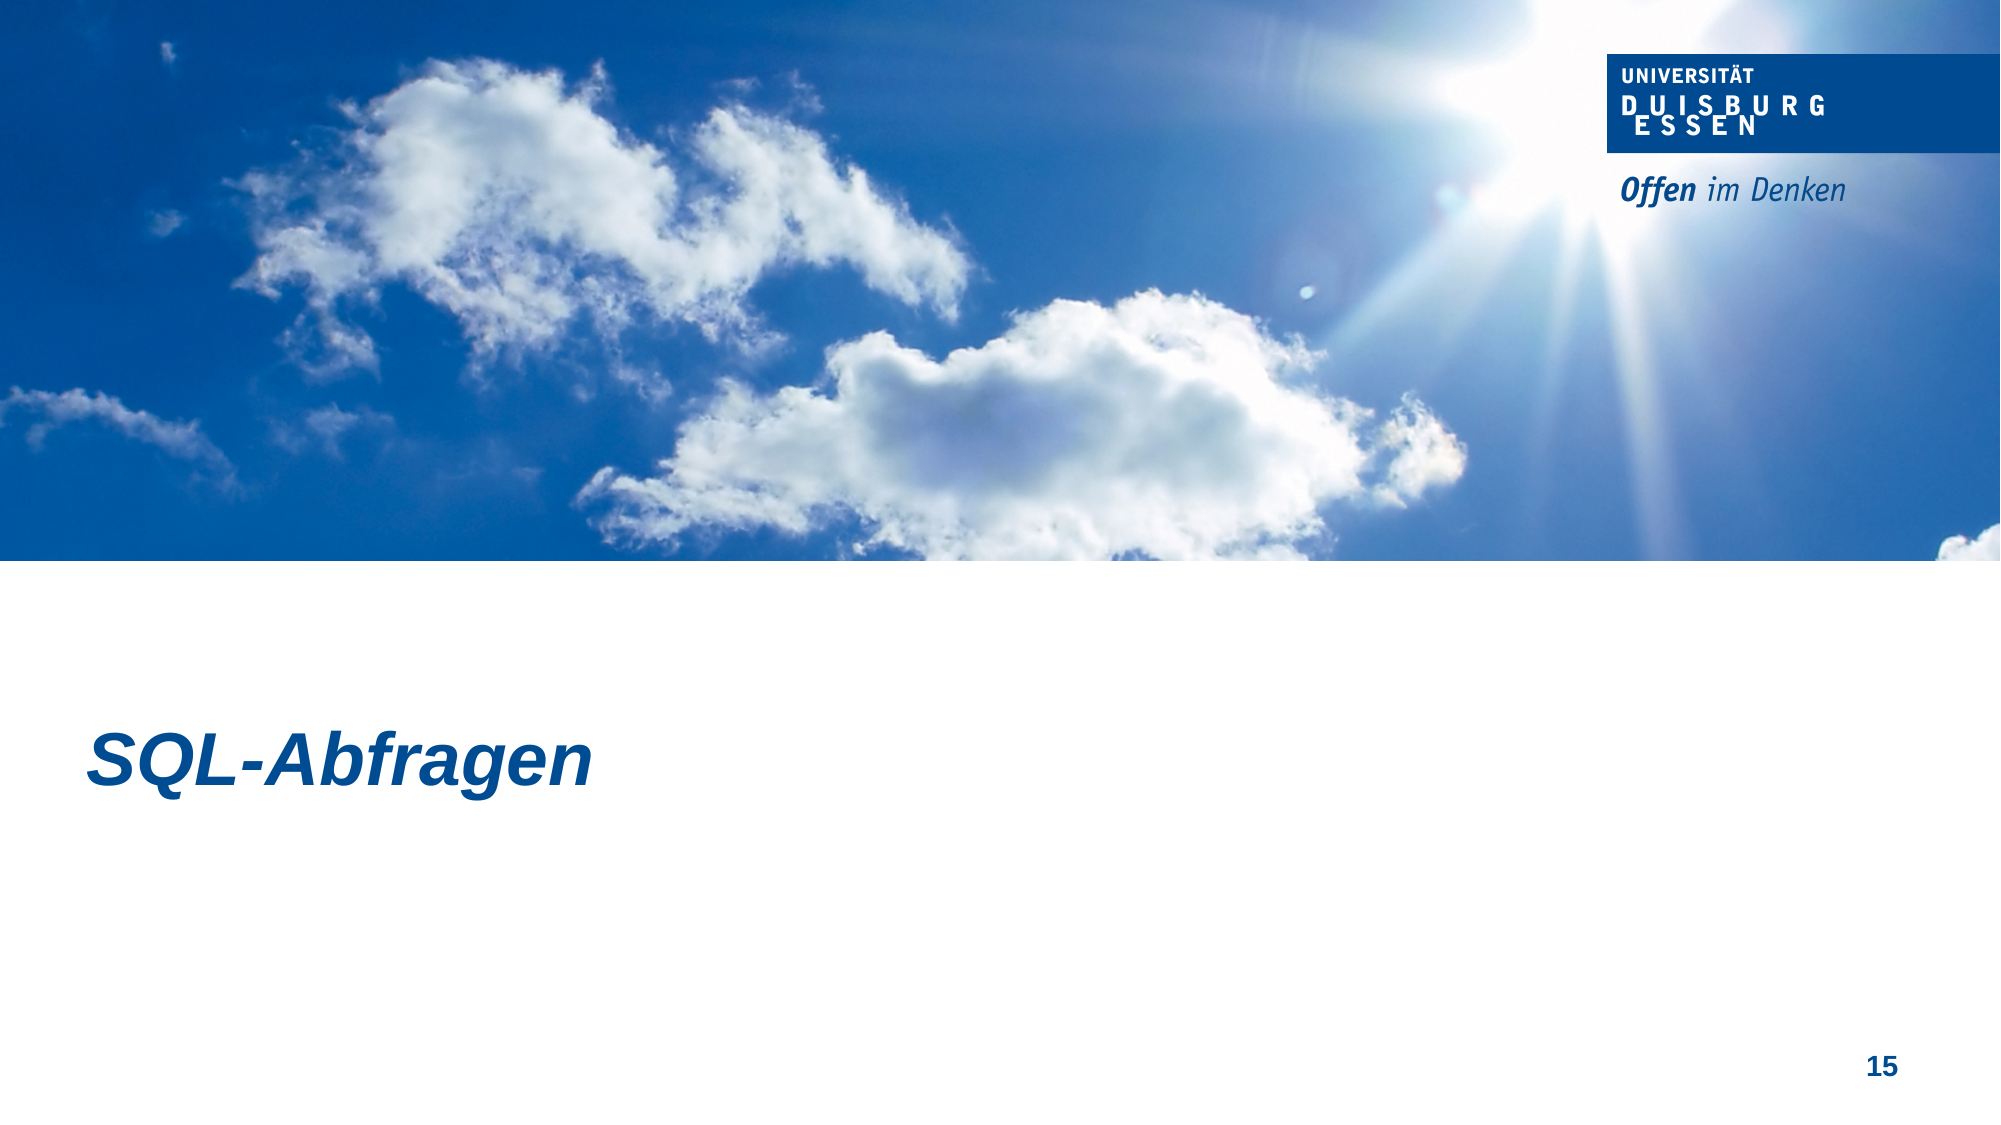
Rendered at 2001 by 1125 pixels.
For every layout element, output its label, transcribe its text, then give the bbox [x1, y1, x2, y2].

list SQL-Abfragen [86, 710, 1276, 789]
picture [0, 0, 2000, 561]
slide_number 15 [1677, 1039, 1914, 1081]
